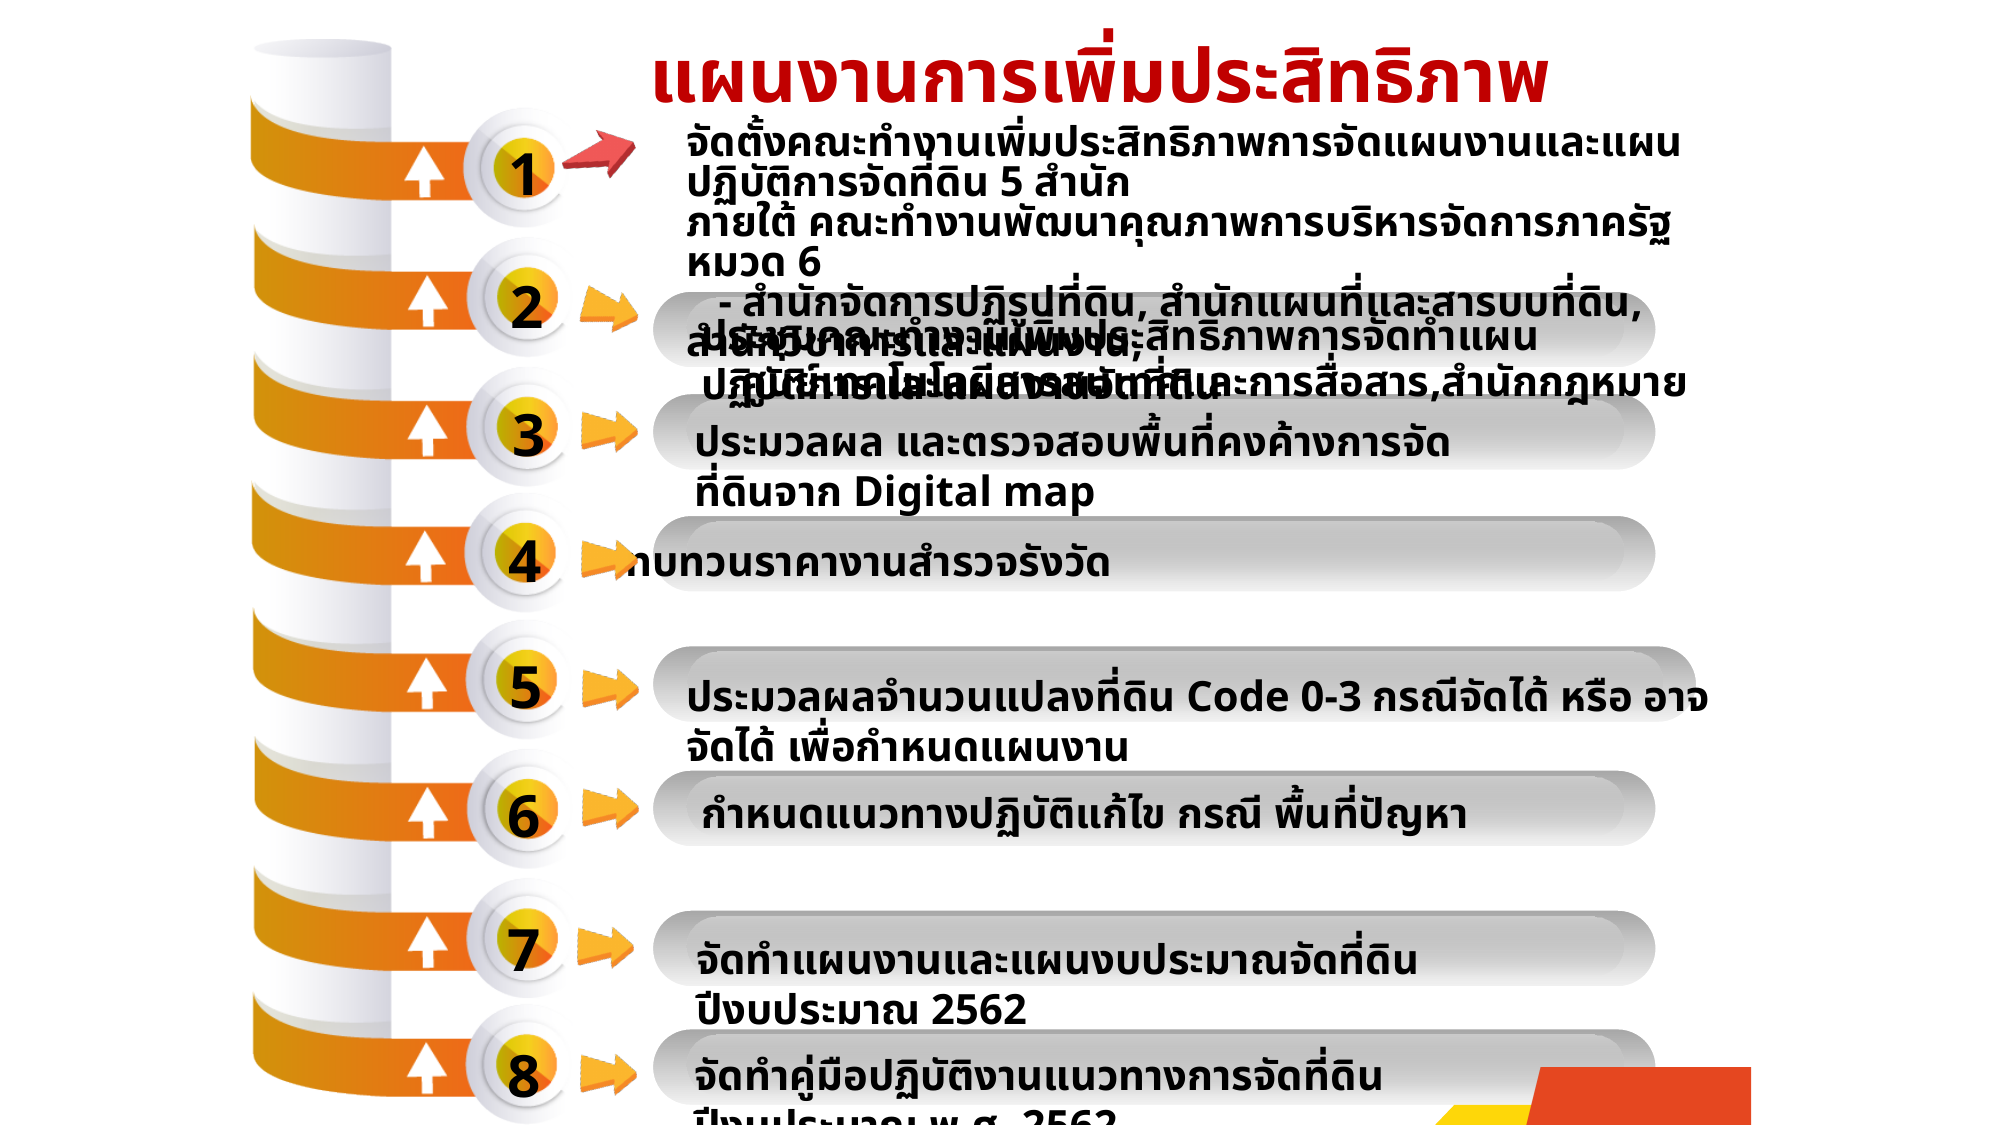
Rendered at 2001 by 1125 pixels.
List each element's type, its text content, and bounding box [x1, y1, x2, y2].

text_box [1430, 1066, 1752, 1125]
text_box ประมวลผล และตรวจสอบพื้นที่คงค้างการจัดที่ดินจาก Digital map [679, 480, 1506, 512]
text_box ประมวลผลจำนวนแปลงที่ดิน Code 0-3 กรณีจัดได้ หรือ อาจจัดได้ เพื่อกำหนดแผนงาน [671, 662, 1774, 777]
text_box จัดทำคู่มือปฏิบัติงานแนวทางการจัดที่ดิน ปีงบประมาณ พ.ศ. 2562 [679, 1116, 1425, 1125]
picture [249, 38, 644, 1125]
text_box ทบทวนราคางานสำรวจรังวัด [612, 527, 646, 592]
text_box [651, 514, 1658, 594]
text_box จัดทำแผนงานและแผนงบประมาณจัดที่ดิน ปีงบประมาณ 2562 [681, 997, 1619, 1026]
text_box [651, 908, 1658, 988]
text_box แผนงานการเพิ่มประสิทธิภาพ [634, 19, 1566, 125]
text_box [651, 768, 1658, 848]
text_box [651, 644, 1698, 724]
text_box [651, 1027, 1658, 1107]
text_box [651, 289, 1658, 370]
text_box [651, 392, 1658, 472]
text_box จัดตั้งคณะทำงานเพิ่มประสิทธิภาพการจัดแผนงานและแผนปฏิบัติการจัดที่ดิน 5 สำนัก ภายใต้ คณะทำงานพัฒนาคุณภาพการบริหารจัดการภาครัฐ หมวด 6 - สำนักจัดการปฏิรูปที่ดิน, สำนักแผนที่และสารบบที่ดิน, สำนักวิชาการและแผนงาน, ศูนย์เทคโนโลยีสารสนเทศและการสื่อสาร,สำนักกฎหมาย [671, 117, 1747, 412]
